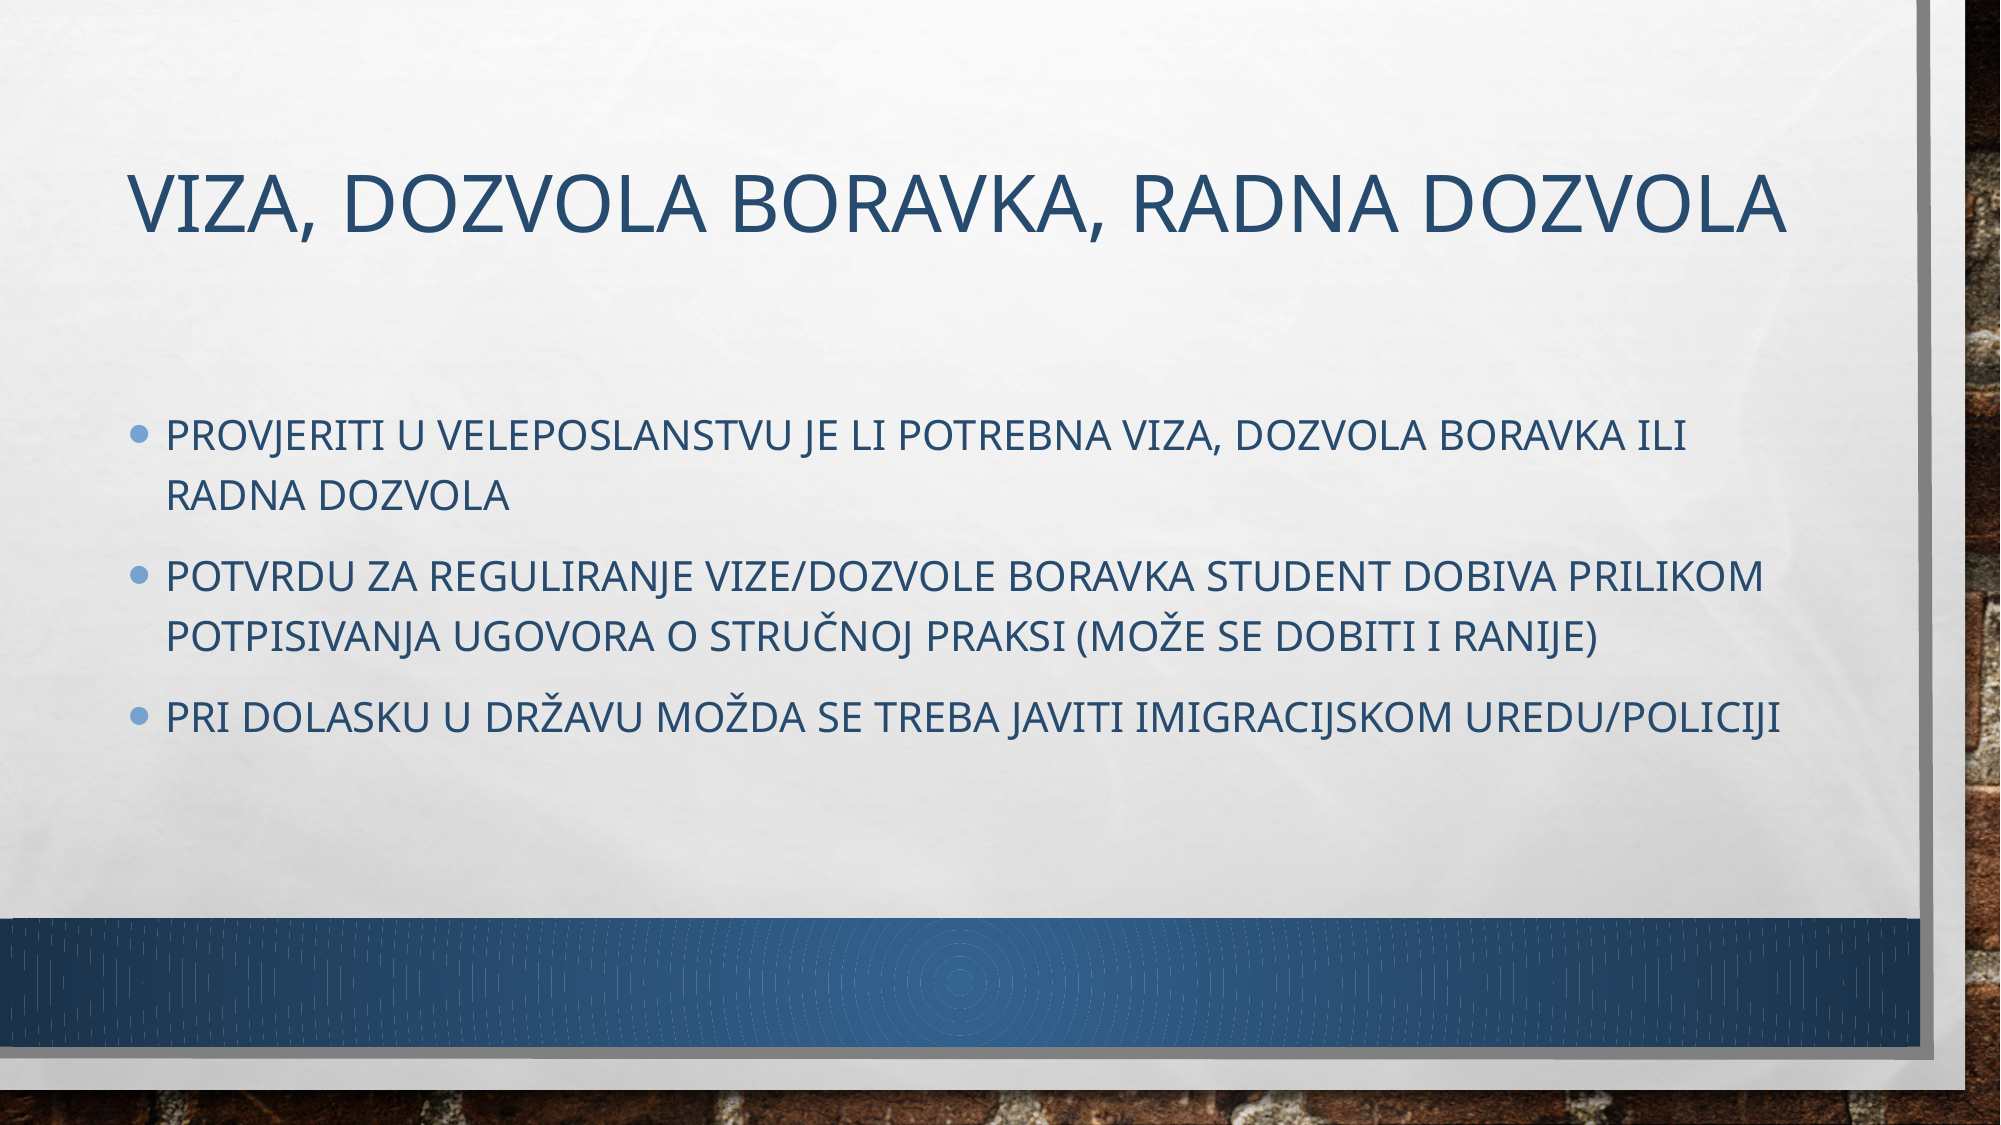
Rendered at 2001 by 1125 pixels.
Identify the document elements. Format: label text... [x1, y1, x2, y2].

title Viza, dozvola boravka, radna dozvola [112, 112, 1818, 302]
picture [0, 0, 2000, 1125]
list Provjeriti u veleposlanstvu je li potrebna viza, dozvola boravka ili radna dozvola Potvrdu za reguliranje vize/dozvole boravka student dobiva prilikom potpisivanja ugovora o stručnoj praksi (može se dobiti i ranije) Pri dolasku u državu možda se treba javiti imigracijskom uredu/policiji [112, 338, 1818, 882]
